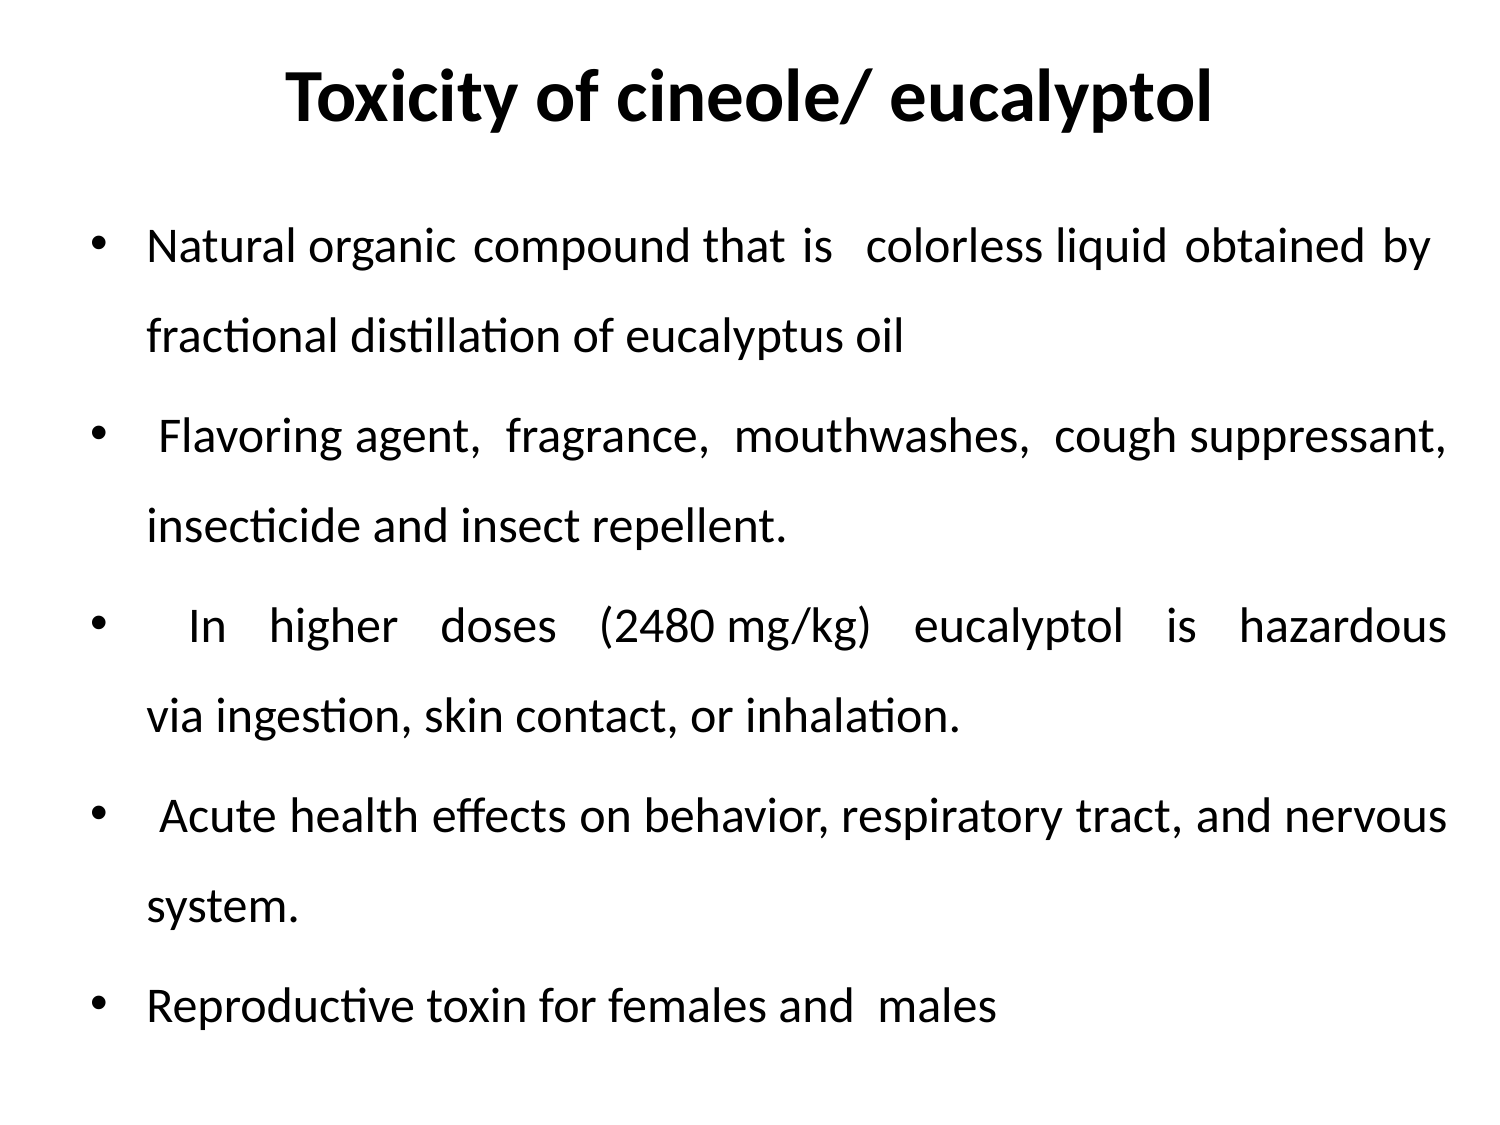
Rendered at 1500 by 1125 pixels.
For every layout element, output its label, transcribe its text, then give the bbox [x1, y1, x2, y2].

title Toxicity of cineole/ eucalyptol [75, 45, 1425, 138]
list Natural organic compound that is colorless liquid obtained by fractional distillation of eucalyptus oil Flavoring agent, fragrance, mouthwashes, cough suppressant, insecticide and insect repellent. In higher doses (2480 mg/kg) eucalyptol is hazardous via ingestion, skin contact, or inhalation. Acute health effects on behavior, respiratory tract, and nervous system. Reproductive toxin for females and males [75, 174, 1463, 1100]
